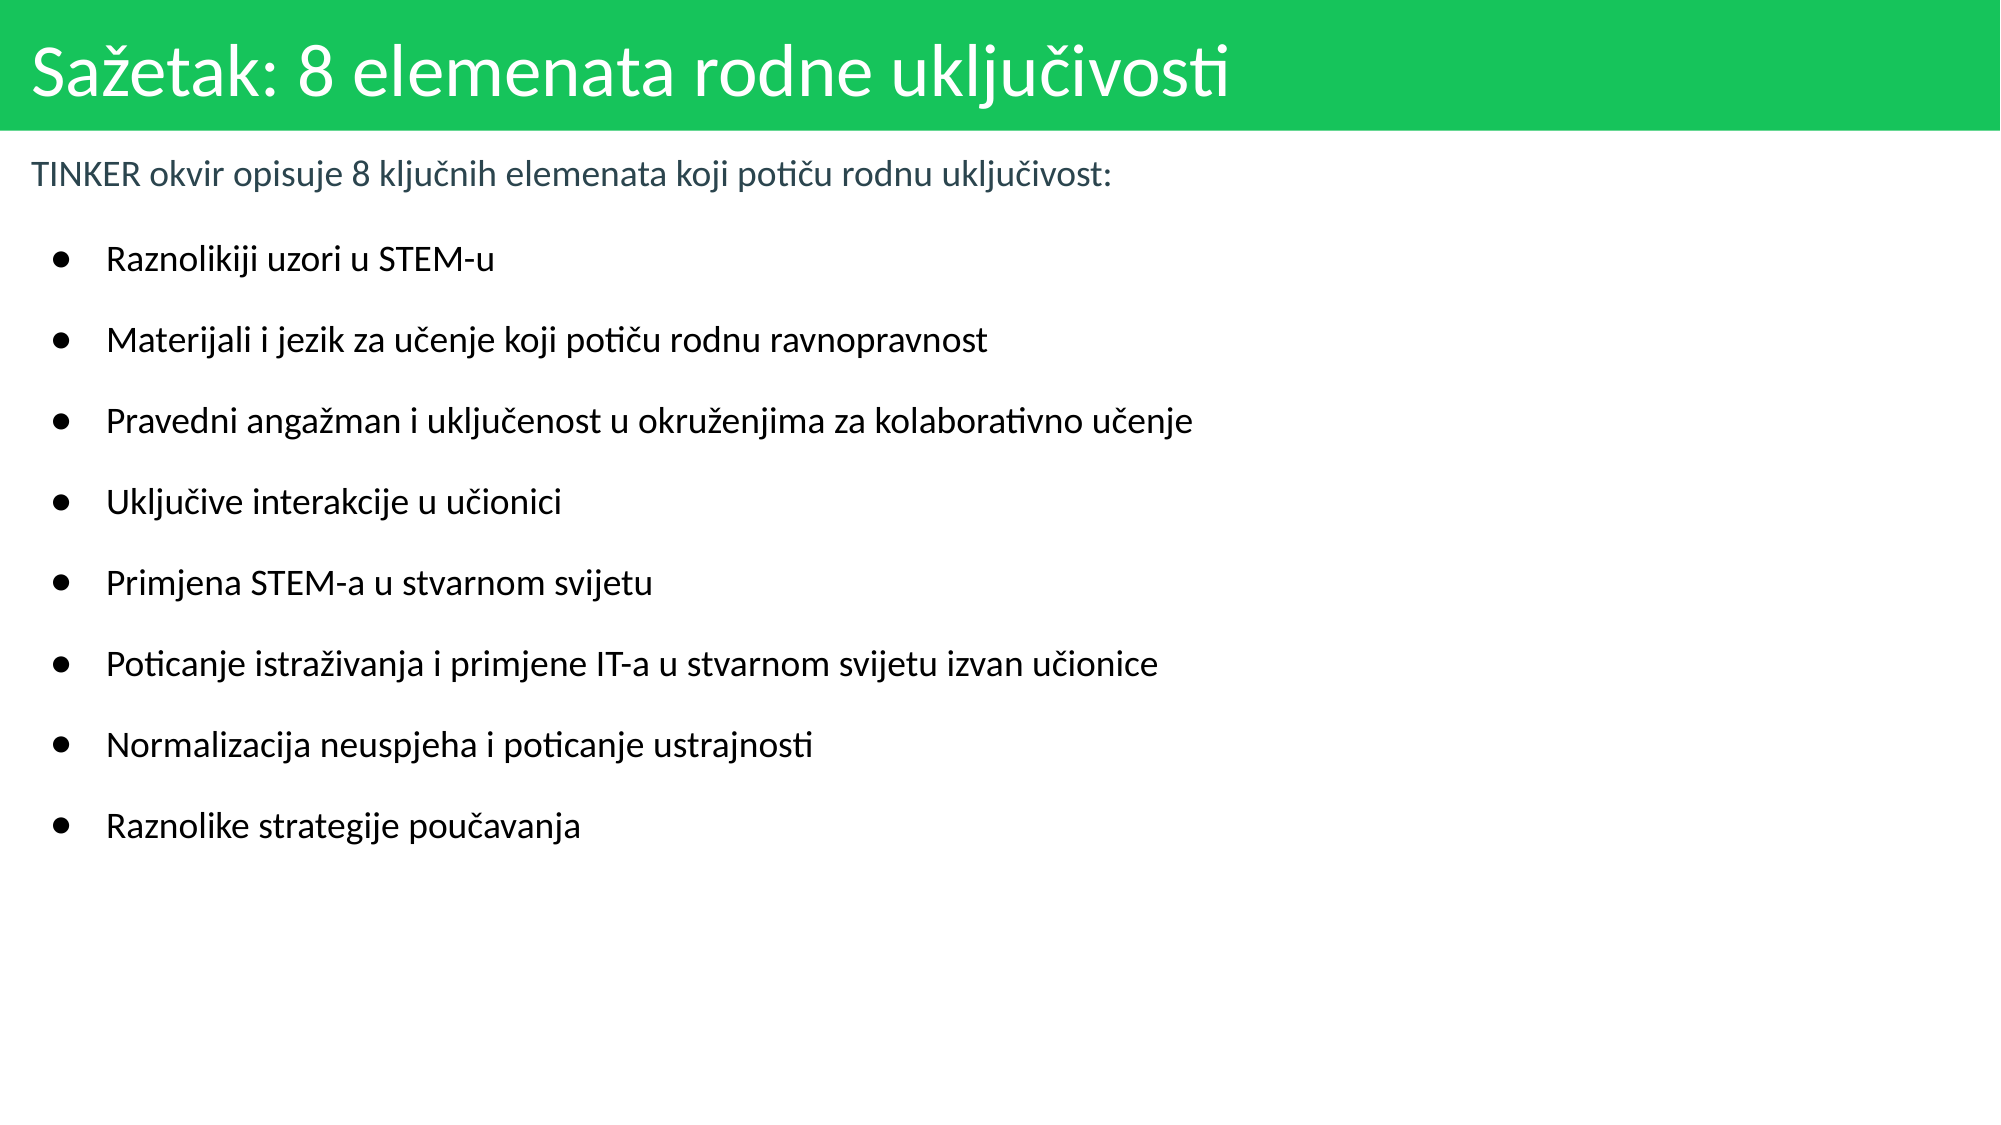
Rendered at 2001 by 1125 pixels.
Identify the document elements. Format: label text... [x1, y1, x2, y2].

list TINKER okvir opisuje 8 ključnih elemenata koji potiču rodnu uključivost: Raznolikiji uzori u STEM-u Materijali i jezik za učenje koji potiču rodnu ravnopravnost Pravedni angažman i uključenost u okruženjima za kolaborativno učenje Uključive interakcije u učionici Primjena STEM-a u stvarnom svijetu Poticanje istraživanja i primjene IT-a u stvarnom svijetu izvan učionice Normalizacija neuspjeha i poticanje ustrajnosti Raznolike strategije poučavanja [16, 146, 1976, 1112]
title Sažetak: 8 elemenata rodne uključivosti [16, 13, 1976, 131]
